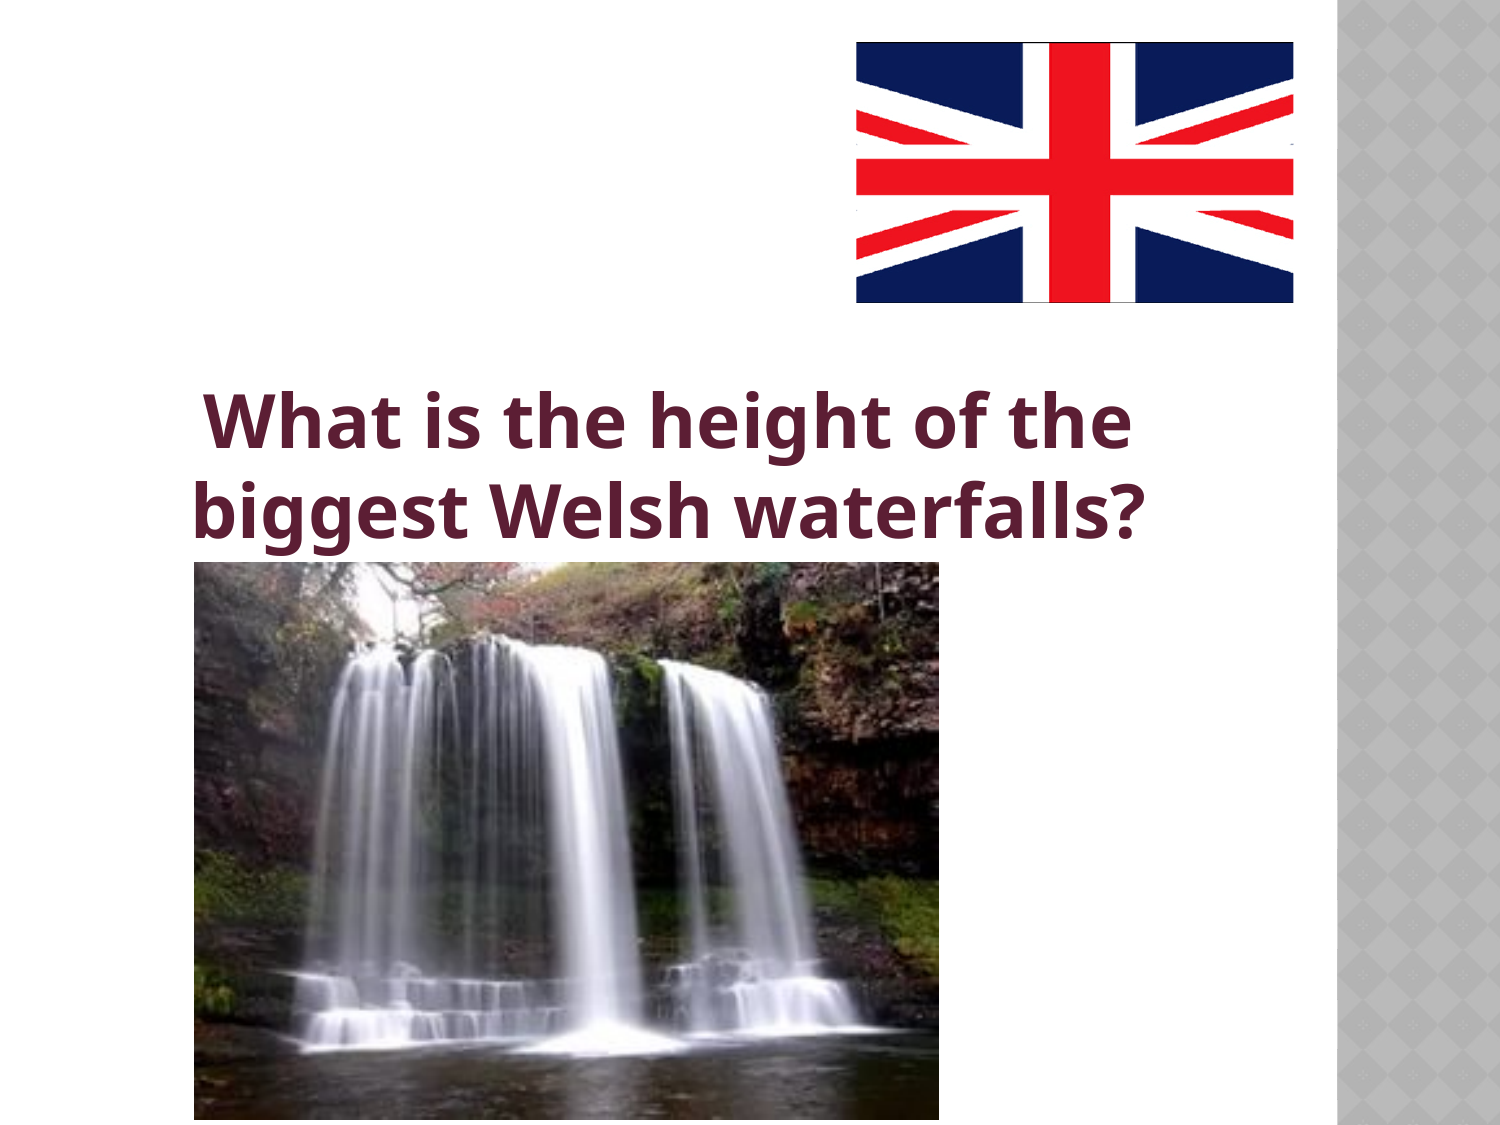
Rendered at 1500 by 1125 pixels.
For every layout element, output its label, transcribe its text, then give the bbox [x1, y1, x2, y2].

list What is the height of the biggest Welsh waterfalls? [75, 264, 1263, 1059]
picture [194, 561, 940, 1121]
picture [855, 42, 1294, 303]
